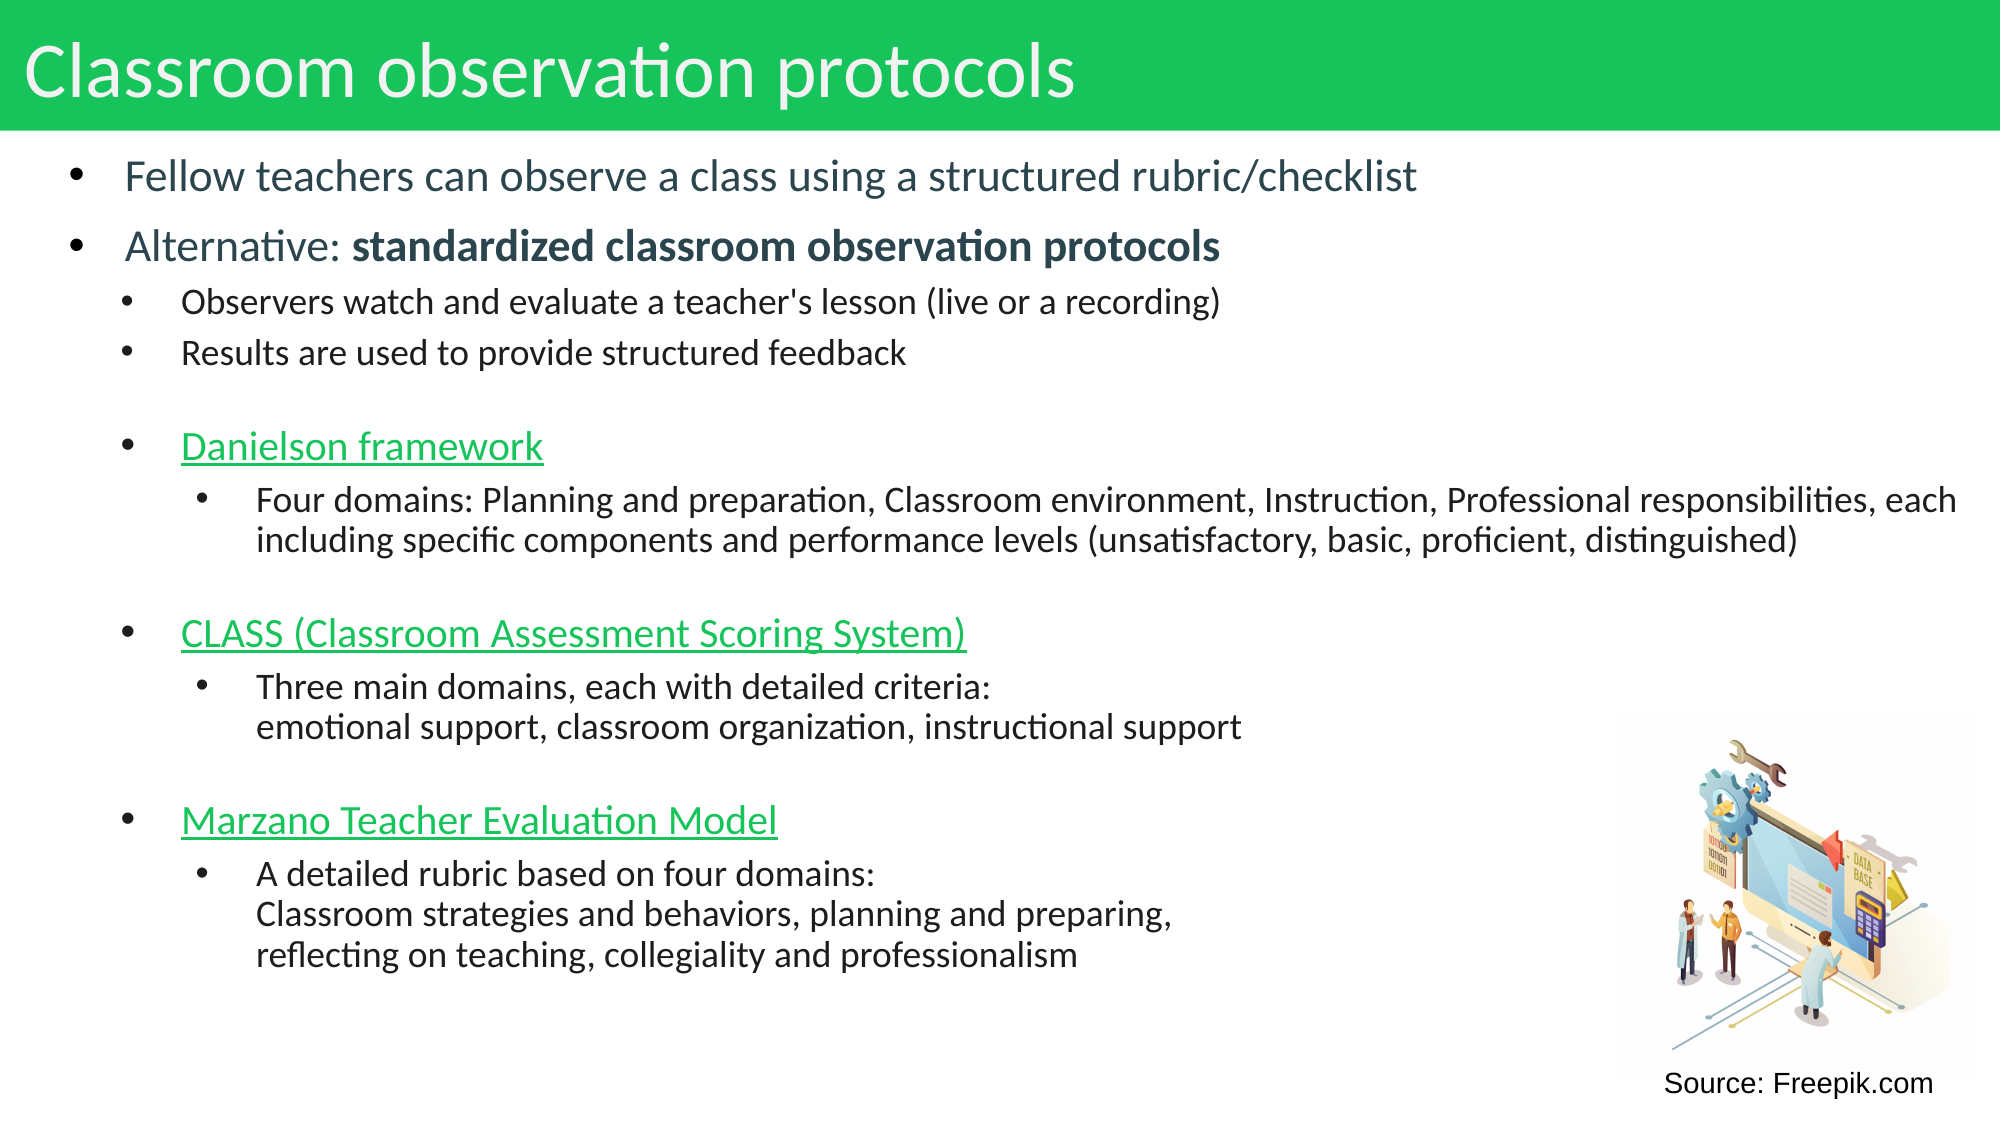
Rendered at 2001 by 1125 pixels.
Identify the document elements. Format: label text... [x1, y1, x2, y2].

list Fellow teachers can observe a class using a structured rubric/checklist Alternative: standardized classroom observation protocols Observers watch and evaluate a teacher's lesson (live or a recording) Results are used to provide structured feedback Danielson framework Four domains: Planning and preparation, Classroom environment, Instruction, Professional responsibilities, each including specific components and performance levels (unsatisfactory, basic, proficient, distinguished) CLASS (Classroom Assessment Scoring System) Three main domains, each with detailed criteria: emotional support, classroom organization, instructional support Marzano Teacher Evaluation Model A detailed rubric based on four domains: Classroom strategies and behaviors, planning and preparing, reflecting on teaching, collegiality and professionalism [16, 144, 1976, 1108]
text_box Source: Freepik.com [1648, 1057, 2000, 1107]
title Classroom observation protocols [16, 13, 1976, 131]
picture [1613, 714, 1976, 1077]
